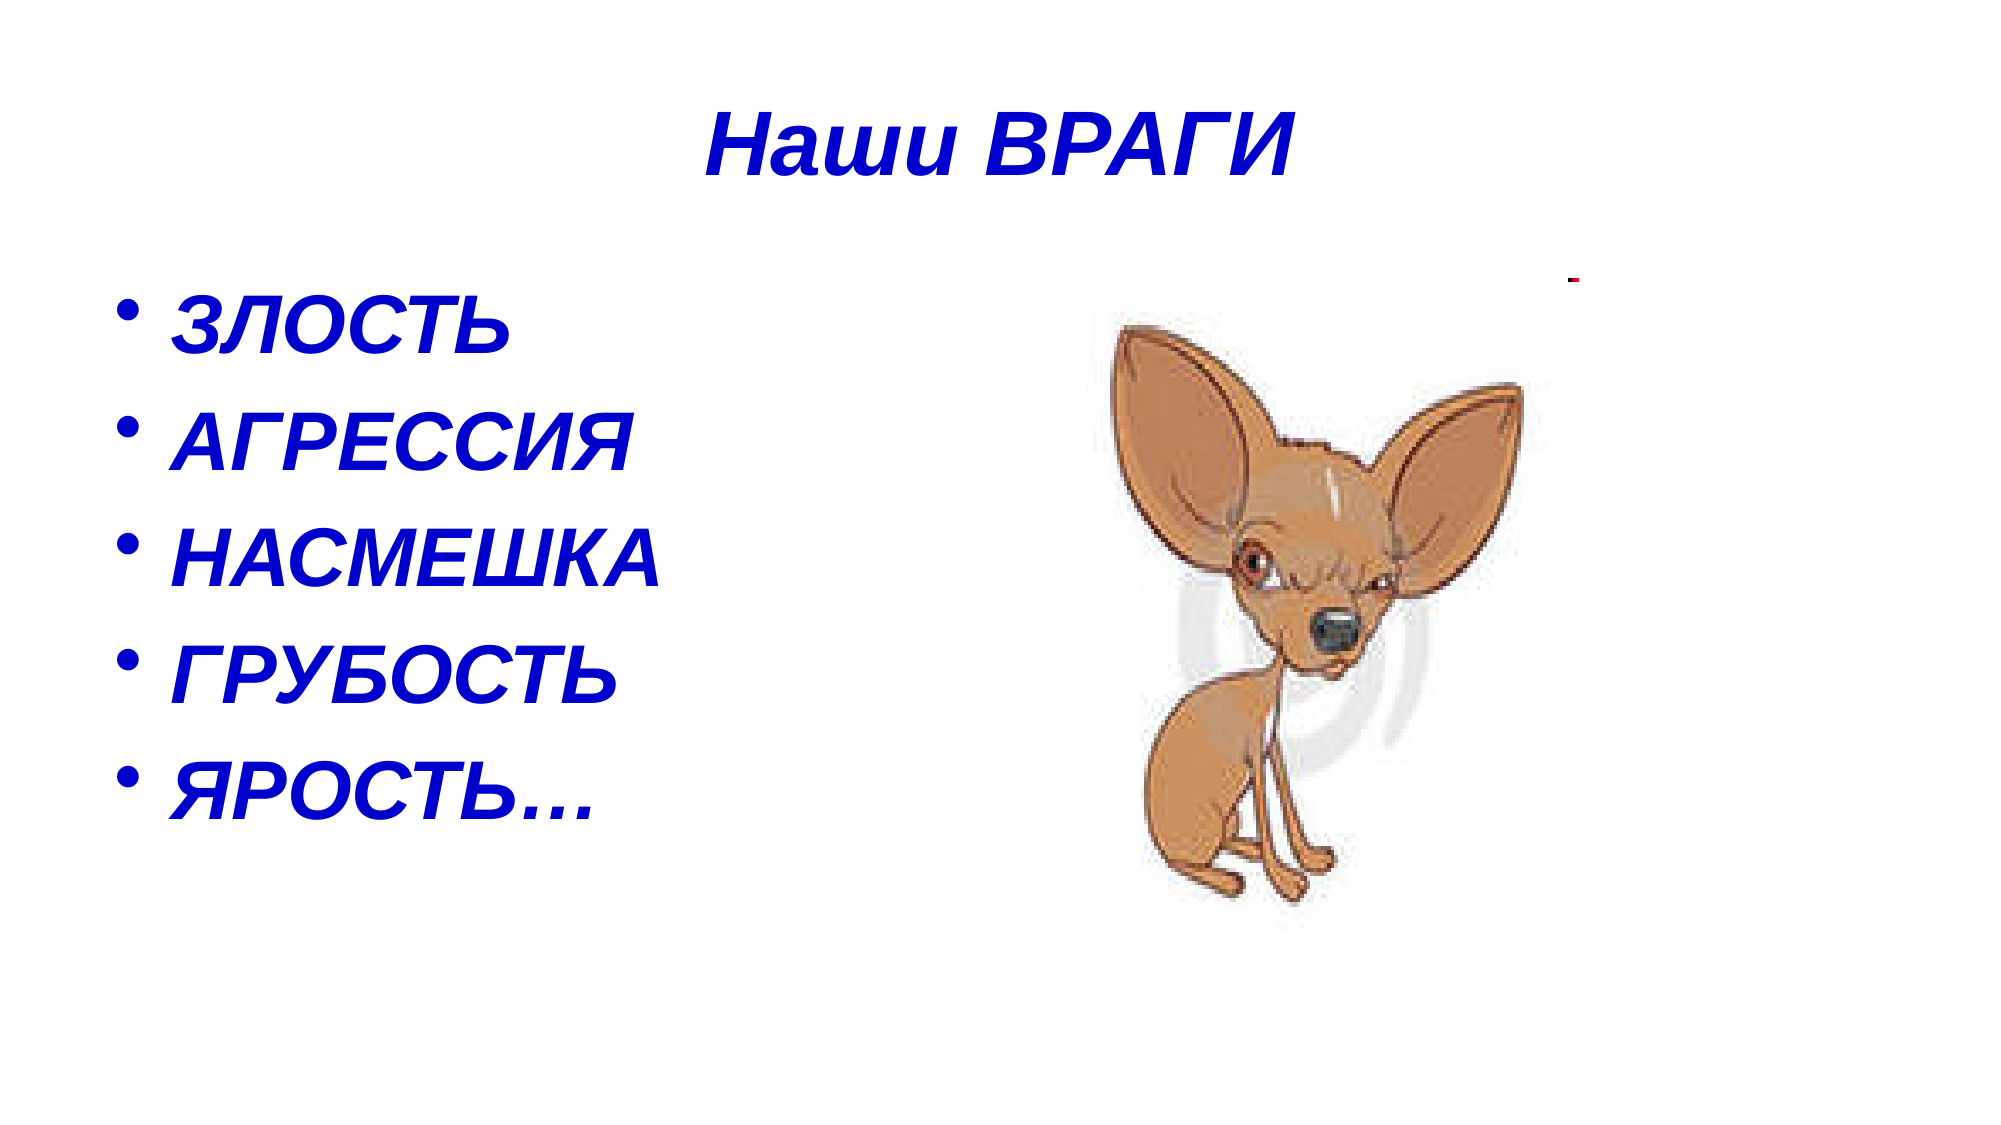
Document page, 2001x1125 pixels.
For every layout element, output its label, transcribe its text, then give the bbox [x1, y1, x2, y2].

title Наши ВРАГИ [99, 45, 1900, 233]
list ЗЛОСТЬ АГРЕССИЯ НАСМЕШКА ГРУБОСТЬ ЯРОСТЬ… [99, 262, 1900, 1005]
picture [1070, 278, 1580, 929]
